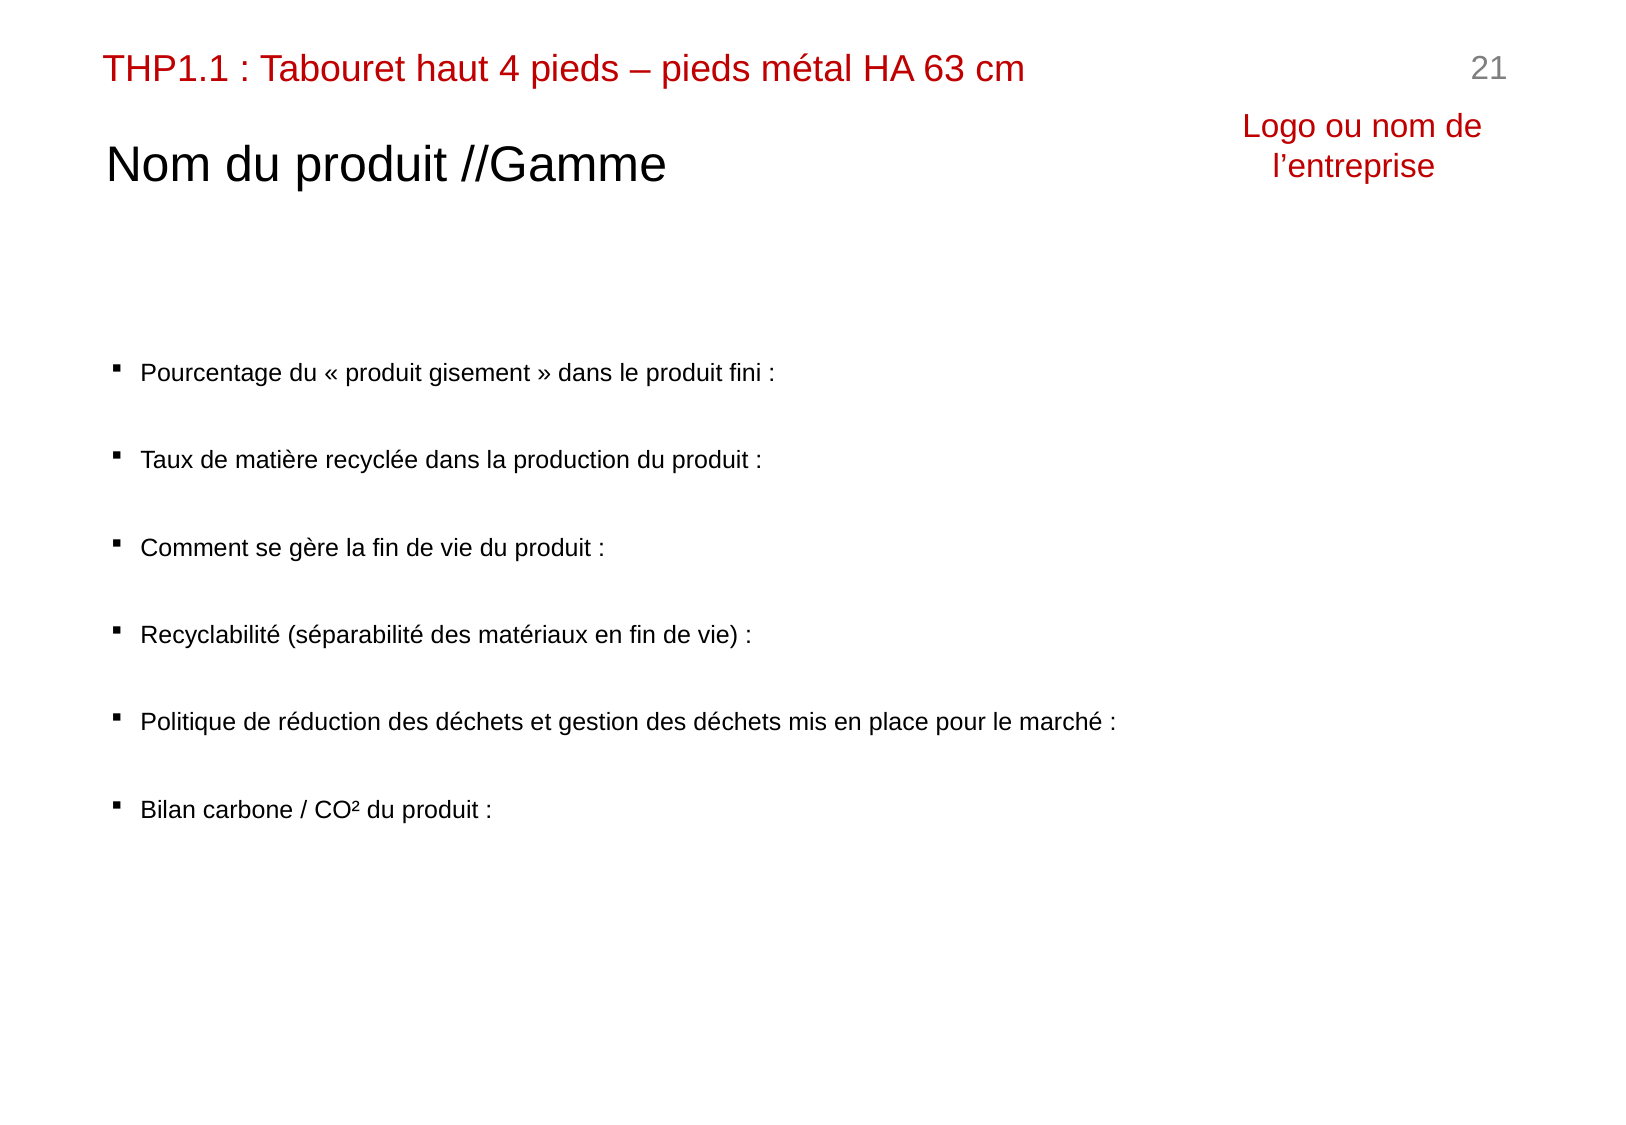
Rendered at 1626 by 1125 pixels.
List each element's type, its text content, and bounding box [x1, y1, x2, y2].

slide_number 21 [1426, 19, 1523, 91]
text_box Pourcentage du « produit gisement » dans le produit fini : Taux de matière recyclée dans la production du produit : Comment se gère la fin de vie du produit : Recyclabilité (séparabilité des matériaux en fin de vie) : Politique de réduction des déchets et gestion des déchets mis en place pour le marché : Bilan carbone / CO² du produit : [81, 304, 1333, 1067]
title THP1.1 : Tabouret haut 4 pieds – pieds métal HA 63 cm [102, 19, 1426, 109]
text_box Logo ou nom de l’entreprise [1141, 91, 1567, 197]
list Nom du produit //Gamme [91, 109, 1523, 215]
